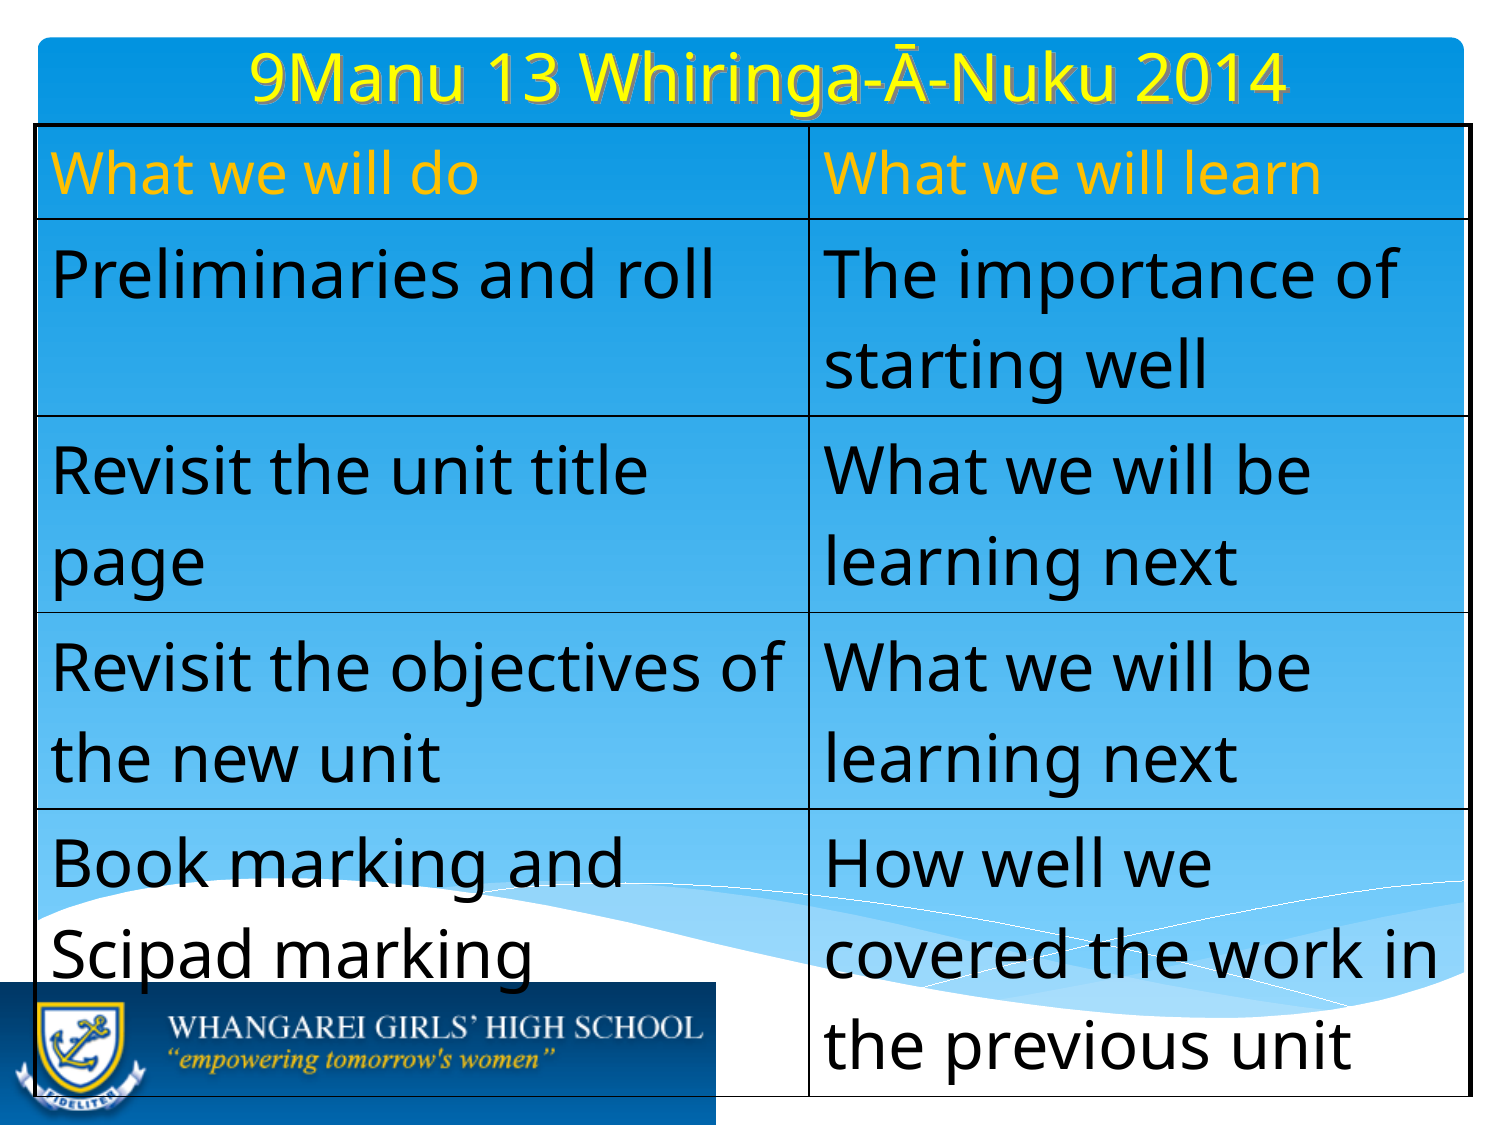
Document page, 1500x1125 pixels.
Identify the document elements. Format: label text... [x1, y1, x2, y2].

table_cell What we will be learning next [810, 417, 1468, 612]
table_header What we will learn [810, 127, 1468, 218]
text_box 9Manu 13 Whiringa-Ā-Nuku 2014 [162, 24, 1375, 123]
table_cell What we will be learning next [810, 613, 1468, 808]
table_cell Revisit the objectives of the new unit [37, 613, 808, 808]
table_cell Revisit the unit title page [37, 417, 808, 612]
table_cell The importance of starting well [810, 220, 1468, 415]
table_cell How well we covered the work in the previous unit [810, 810, 1468, 1096]
picture [0, 982, 716, 1125]
table_header What we will do [37, 127, 808, 218]
table_cell Preliminaries and roll [37, 220, 808, 415]
table_cell Book marking and Scipad marking [37, 810, 808, 1096]
